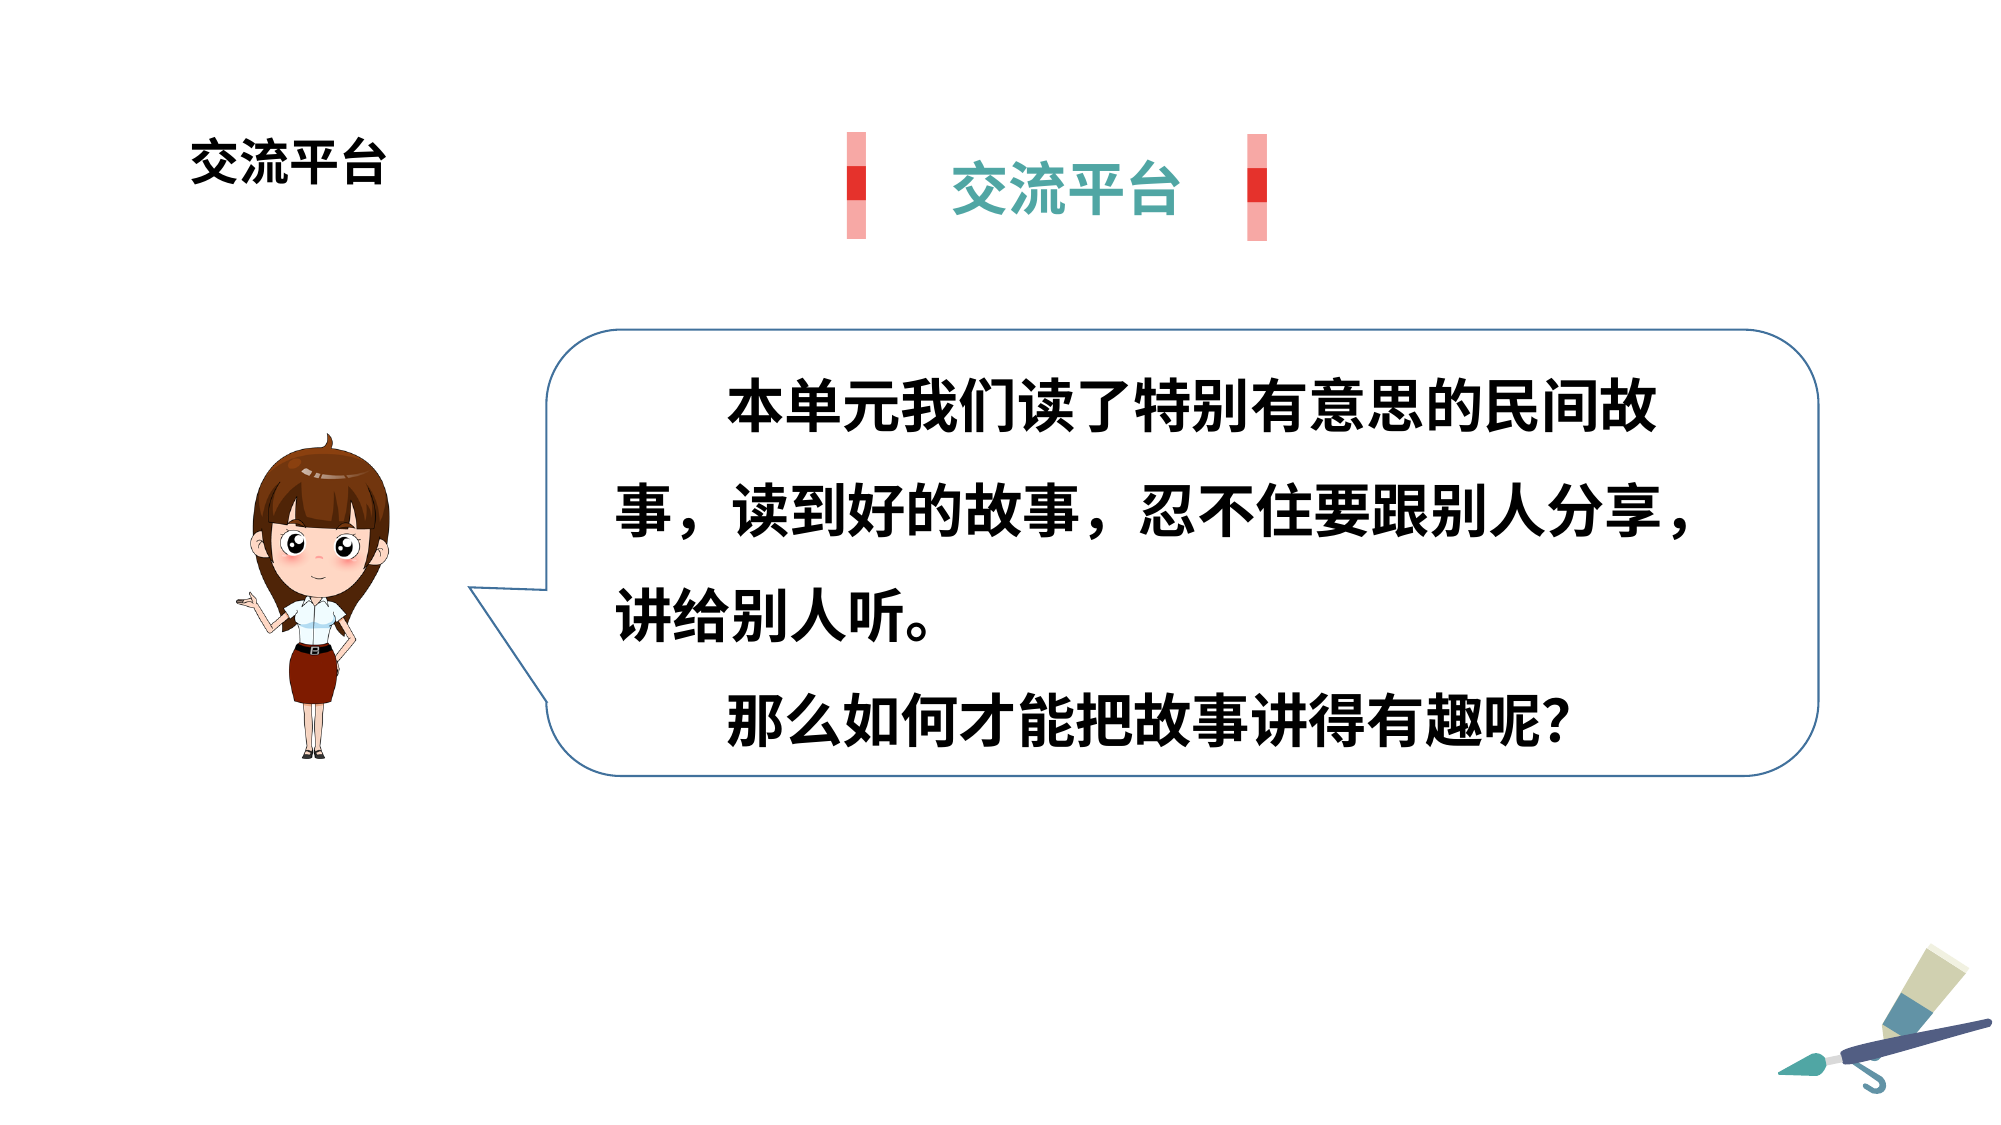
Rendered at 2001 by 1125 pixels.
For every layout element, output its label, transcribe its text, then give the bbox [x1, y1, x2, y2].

picture [1247, 128, 1282, 241]
picture [846, 127, 881, 239]
text_box 交流平台 [174, 123, 405, 199]
text_box 本单元我们读了特别有意思的民间故事，读到好的故事，忍不住要跟别人分享，讲给别人听。 那么如何才能把故事讲得有趣呢？ [599, 327, 1783, 340]
picture [147, 433, 478, 764]
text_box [1811, 945, 1974, 1125]
text_box [478, 329, 1819, 776]
text_box 交流平台 [935, 144, 1199, 230]
